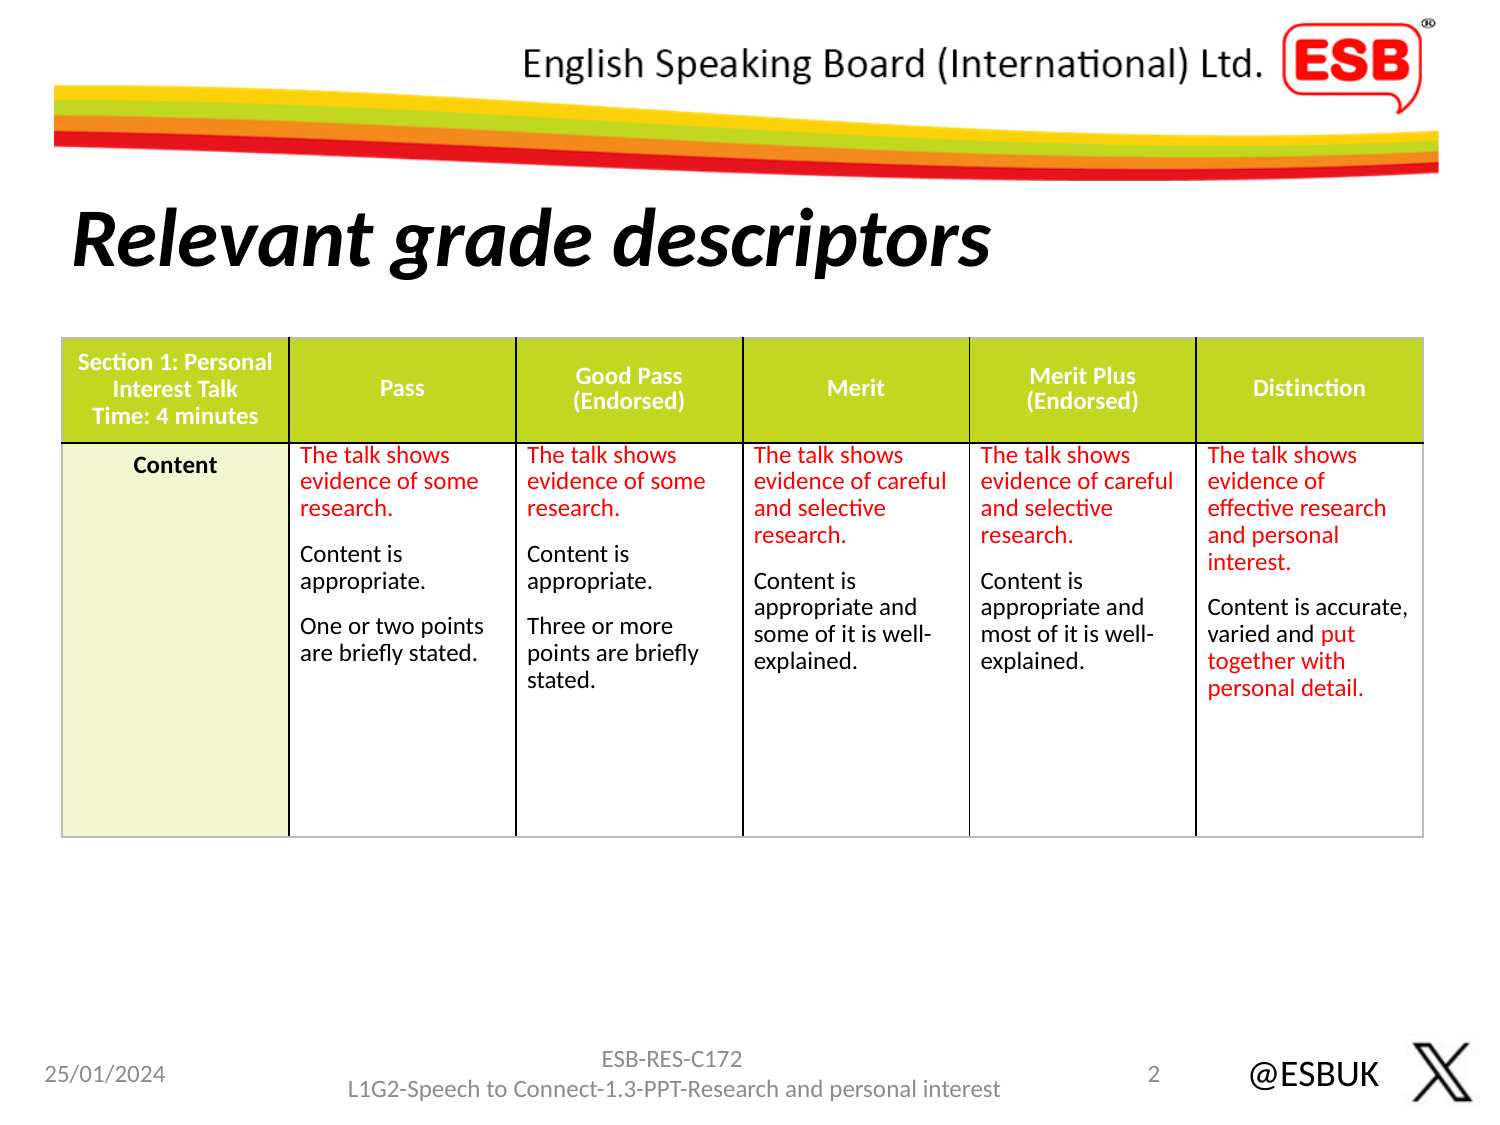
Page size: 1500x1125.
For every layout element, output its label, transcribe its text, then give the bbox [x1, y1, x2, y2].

title Relevant grade descriptors [56, 180, 1350, 307]
table_cell The talk shows evidence of some research. Content is appropriate. Three or more points are briefly stated. [517, 444, 742, 836]
table_cell The talk shows evidence of effective research and personal interest. Content is accurate, varied and put together with personal detail. [1197, 444, 1422, 836]
table_header Merit Plus (Endorsed) [970, 339, 1195, 442]
table_header Good Pass (Endorsed) [517, 339, 742, 442]
slide_number 2 [930, 1042, 1176, 1103]
table_cell Content [63, 444, 288, 836]
table_cell The talk shows evidence of some research. Content is appropriate. One or two points are briefly stated. [290, 444, 515, 836]
table_header Merit [744, 339, 969, 442]
picture [1404, 1031, 1484, 1114]
table_header Pass [290, 339, 515, 442]
footer ESB-RES-C172 L1G2-Speech to Connect-1.3-PPT-Research and personal interest [330, 1042, 930, 1103]
table_cell The talk shows evidence of careful and selective research. Content is appropriate and most of it is well-explained. [970, 444, 1195, 836]
picture [0, 0, 1500, 189]
table_cell The talk shows evidence of careful and selective research. Content is appropriate and some of it is well-explained. [744, 444, 969, 836]
table_header Section 1: Personal Interest Talk Time: 4 minutes [63, 339, 288, 442]
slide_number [29, 1042, 330, 1103]
table_header Distinction [1197, 339, 1422, 442]
